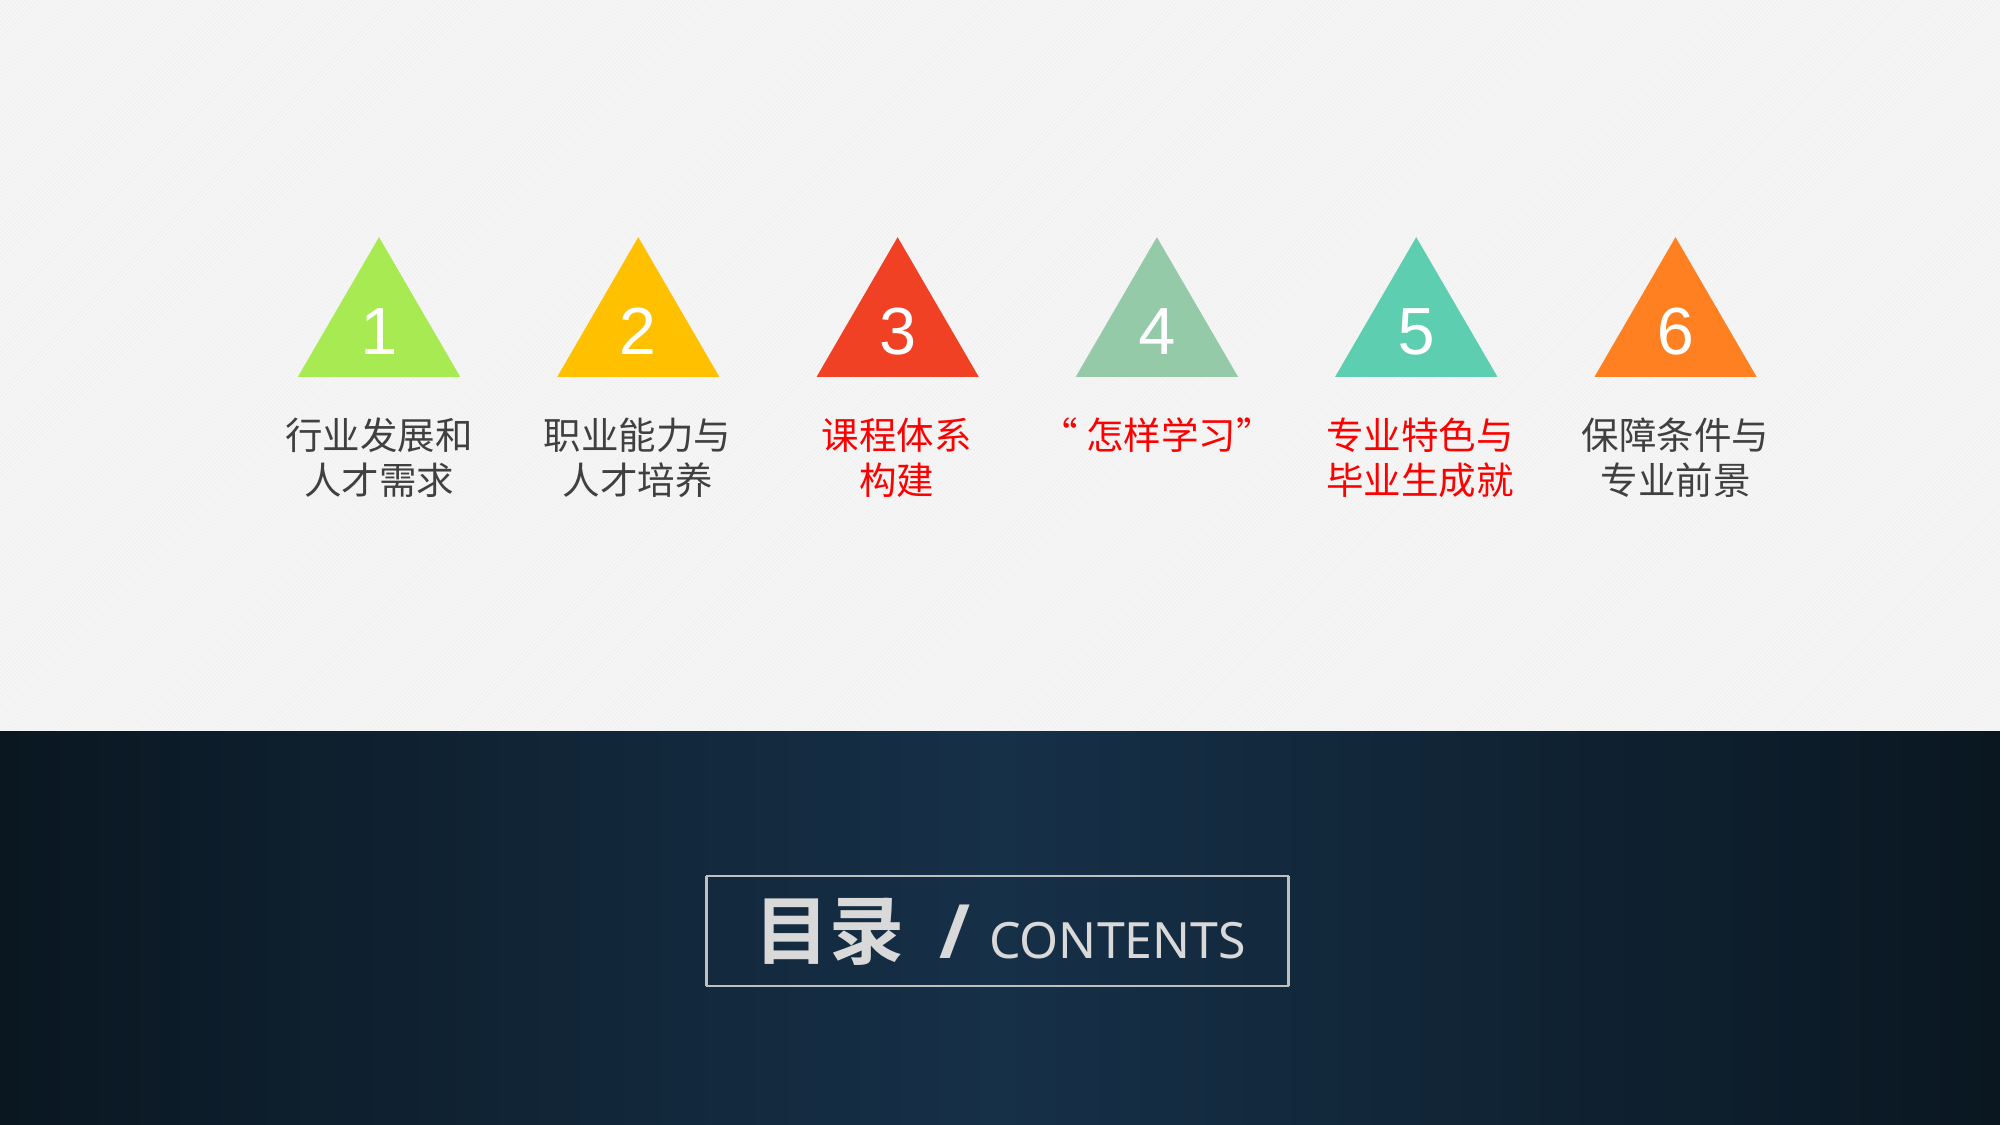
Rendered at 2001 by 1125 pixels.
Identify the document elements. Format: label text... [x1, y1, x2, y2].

text_box “怎样学习” [1025, 404, 1289, 465]
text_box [1335, 237, 1498, 377]
text_box 目录 / CONTENTS [728, 877, 1272, 981]
text_box 课程体系 构建 [806, 404, 987, 510]
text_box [1594, 237, 1757, 377]
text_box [297, 237, 461, 377]
text_box 专业特色与 毕业生成就 [1311, 404, 1529, 510]
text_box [1075, 237, 1239, 377]
text_box 保障条件与 专业前景 [1566, 404, 1785, 510]
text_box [816, 237, 979, 377]
text_box 职业能力与 人才培养 [528, 404, 747, 510]
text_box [557, 237, 720, 377]
text_box 行业发展和 人才需求 [270, 404, 488, 510]
